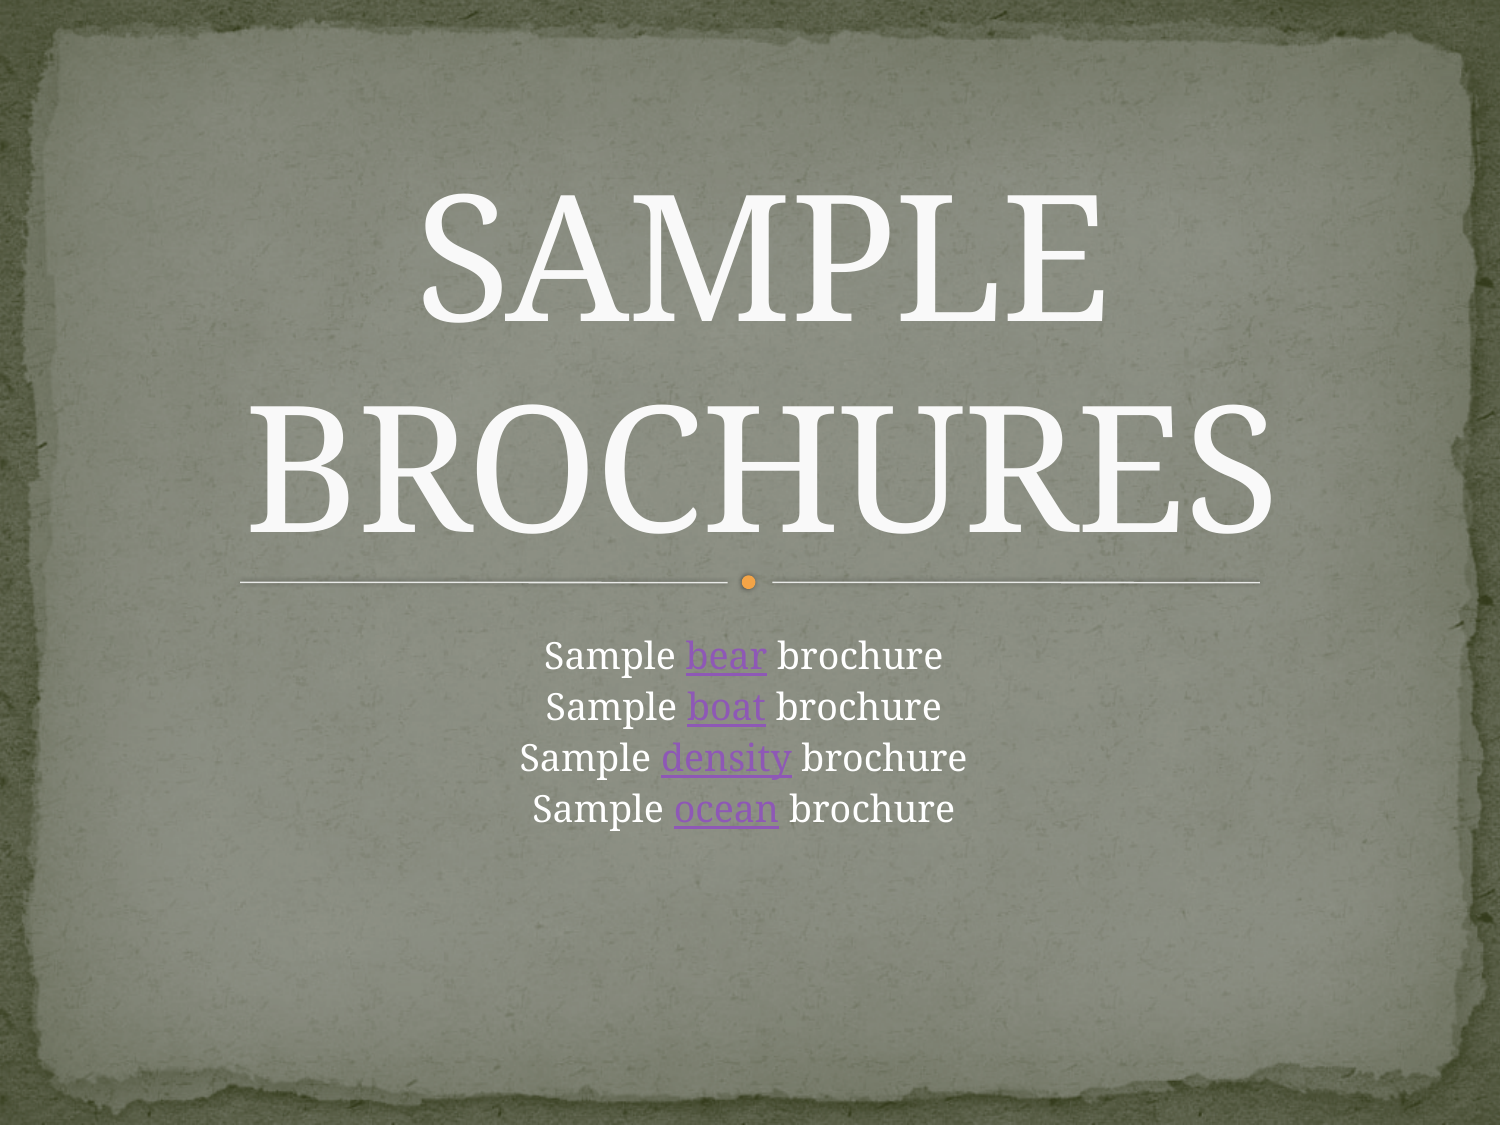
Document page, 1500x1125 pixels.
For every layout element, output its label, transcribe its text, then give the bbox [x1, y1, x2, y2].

text_box Sample bear brochure Sample boat brochure Sample density brochure Sample ocean brochure [87, 624, 1400, 844]
title SAMPLE BROCHURES [124, 137, 1400, 575]
